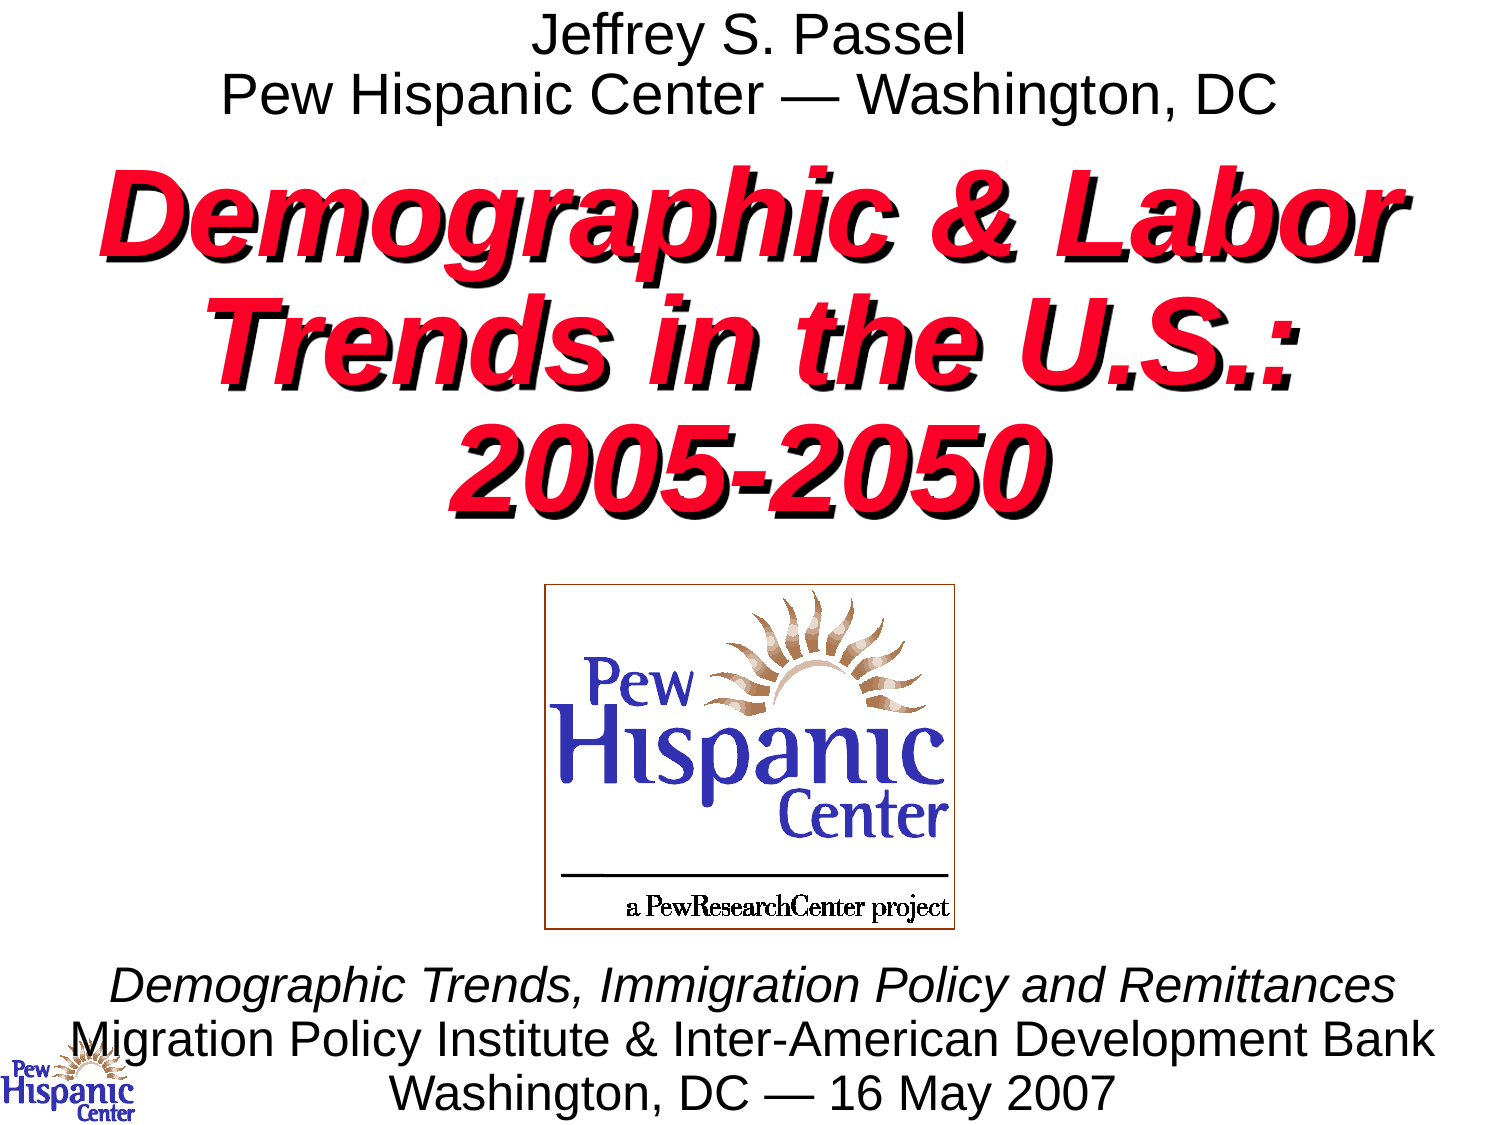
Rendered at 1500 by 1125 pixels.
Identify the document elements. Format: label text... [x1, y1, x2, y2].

text_box Demographic Trends, Immigration Policy and Remittances Migration Policy Institute & Inter-American Development Bank Washington, DC — 16 May 2007 [54, 958, 1452, 1121]
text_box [544, 584, 955, 930]
title Jeffrey S. Passel Pew Hispanic Center — Washington, DC [203, 0, 1296, 147]
list Demographic & Labor Trends in the U.S.: 2005-2050 [0, 147, 1500, 539]
